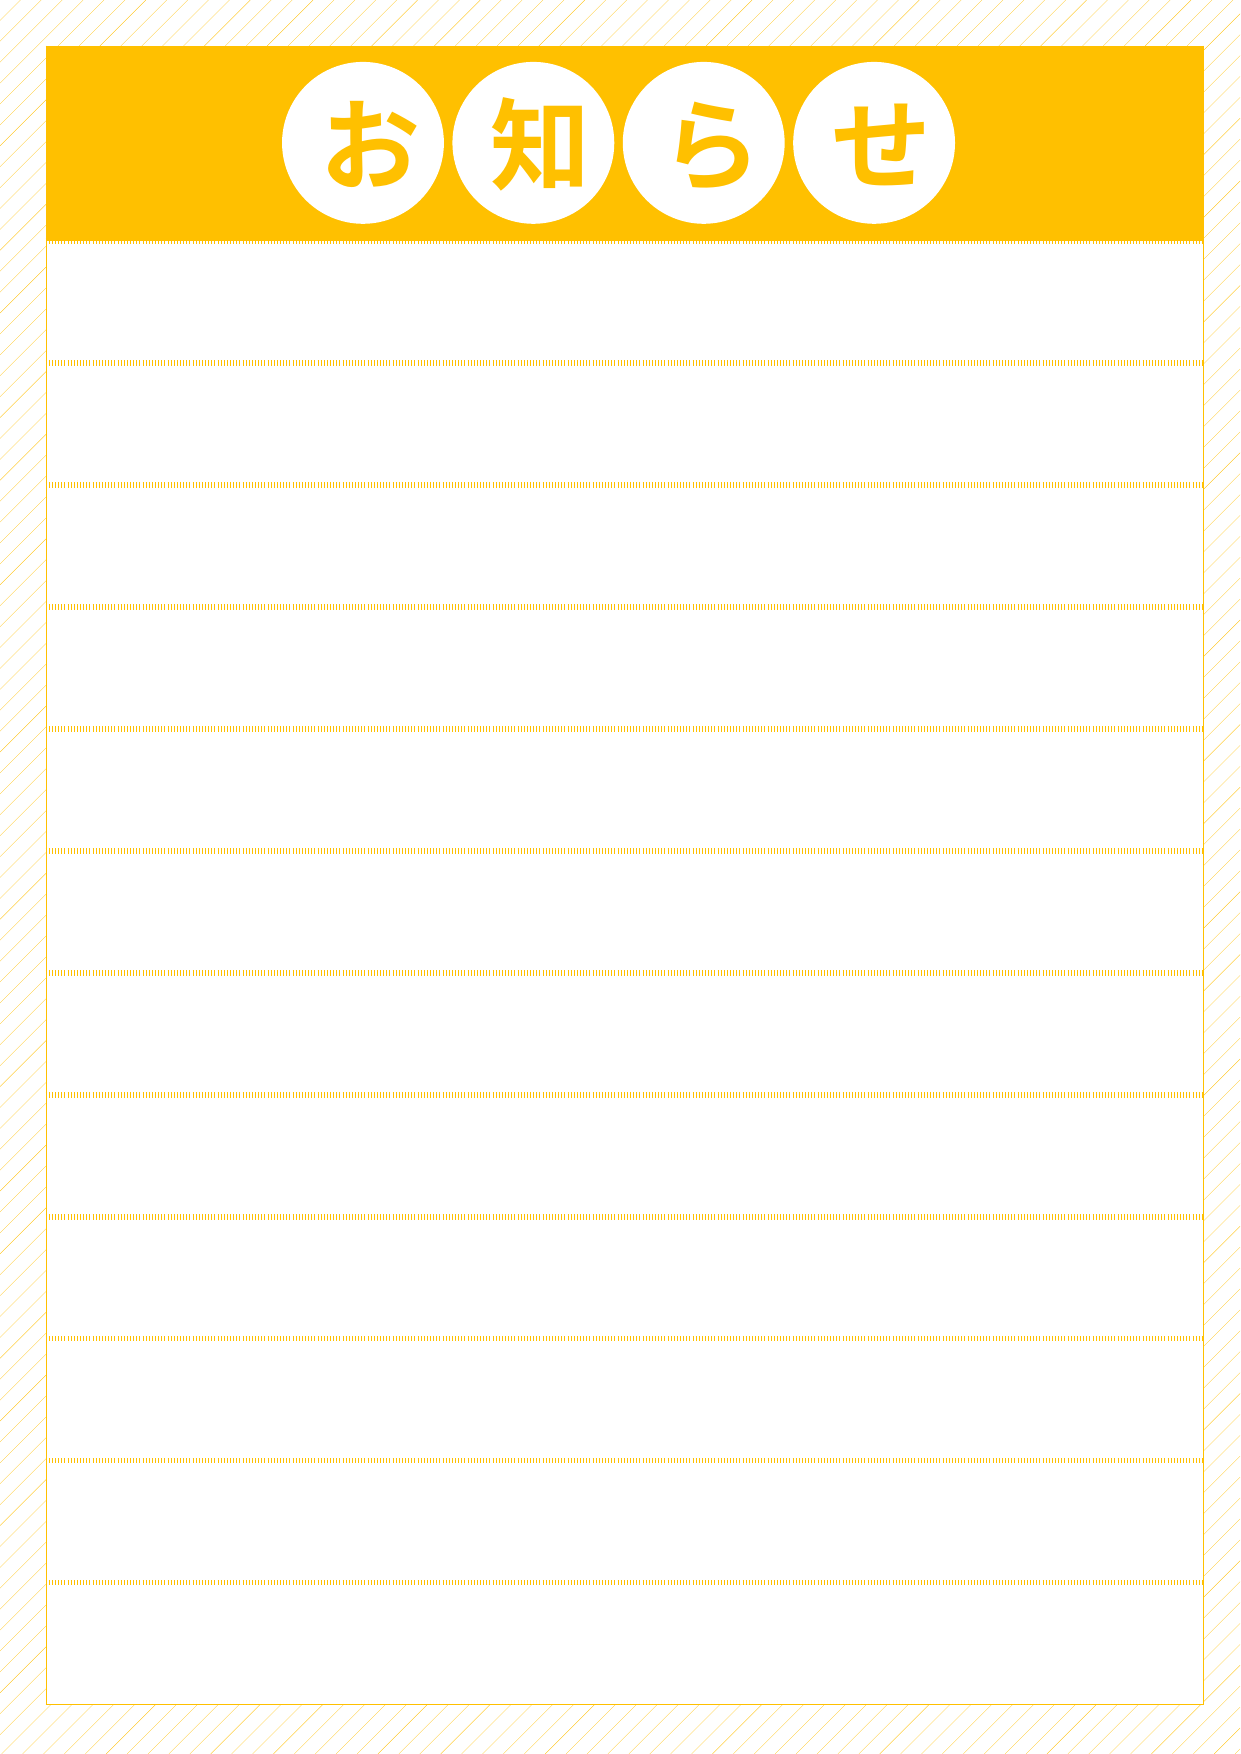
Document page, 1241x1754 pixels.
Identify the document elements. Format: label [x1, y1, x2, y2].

text_box [281, 61, 955, 224]
table_cell [47, 1339, 1203, 1461]
table_cell [47, 851, 1203, 973]
table_cell [47, 607, 1203, 729]
table_cell [47, 241, 1203, 363]
table_cell [47, 1461, 1203, 1583]
table_cell [47, 1095, 1203, 1217]
table_cell [47, 485, 1203, 607]
table_cell [47, 1217, 1203, 1339]
table_cell [47, 973, 1203, 1095]
table_cell [47, 1583, 1203, 1704]
table_cell [47, 729, 1203, 851]
table_header [47, 47, 1203, 241]
table_cell [47, 363, 1203, 485]
